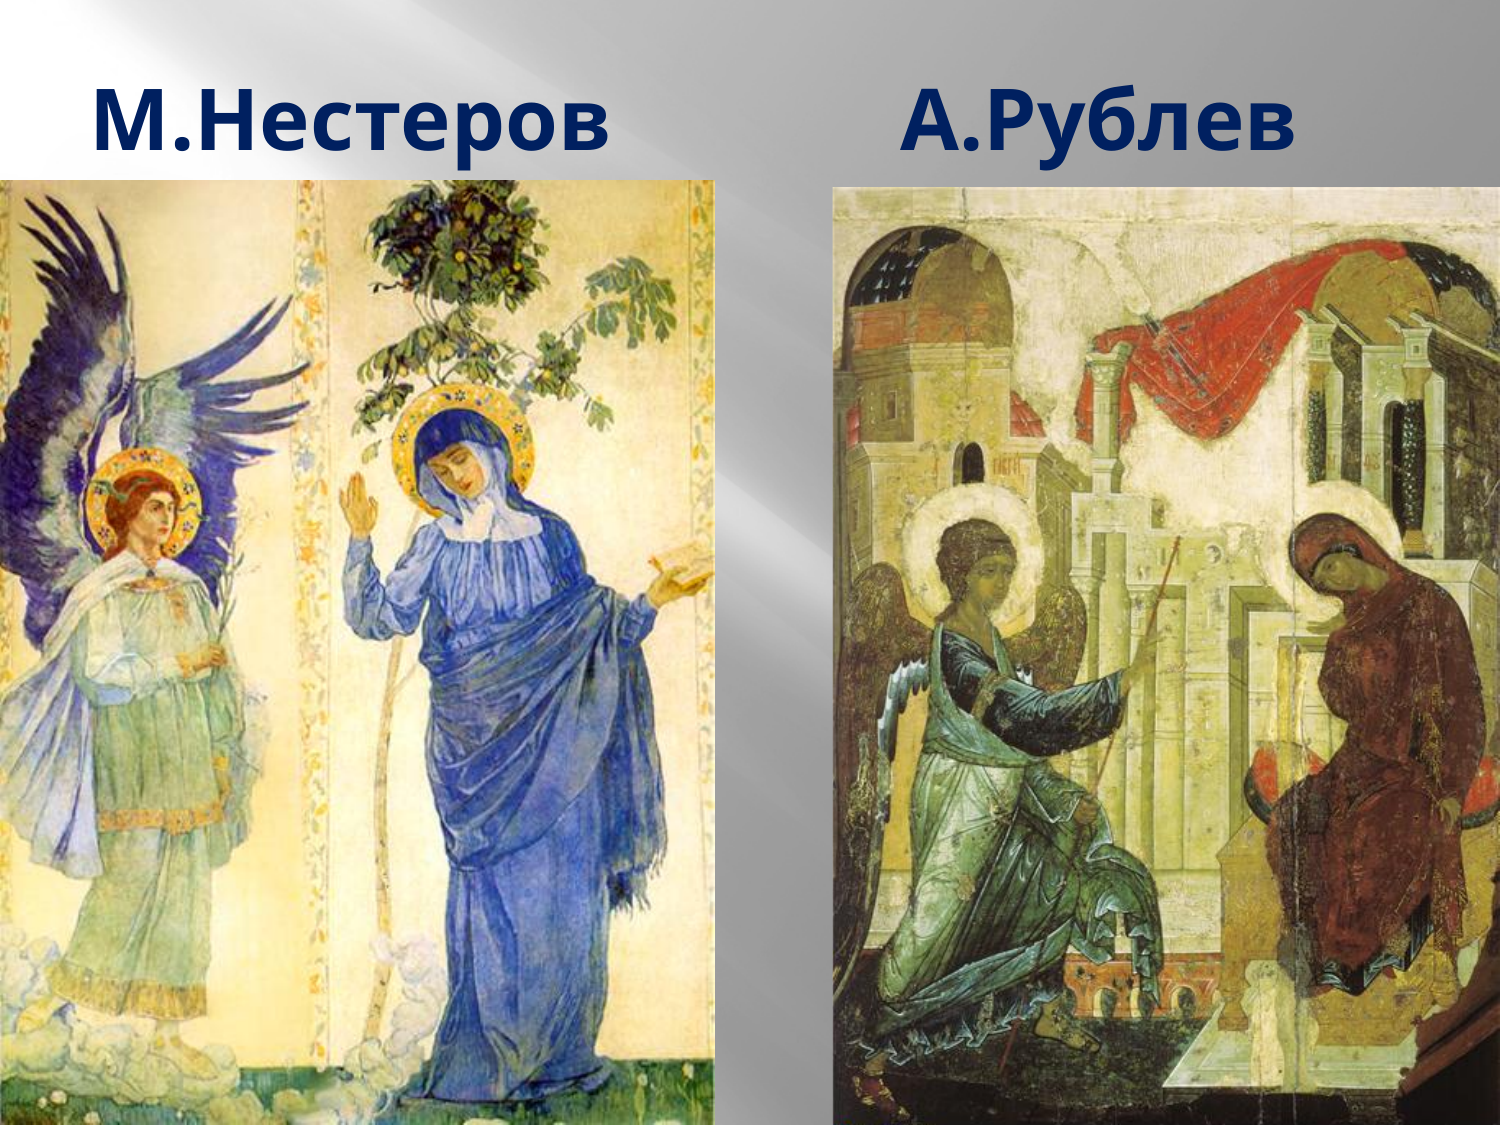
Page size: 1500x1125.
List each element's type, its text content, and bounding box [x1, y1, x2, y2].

picture [832, 187, 1500, 1125]
picture [0, 180, 715, 1125]
title М.Нестеров А.Рублев [75, 0, 1425, 233]
